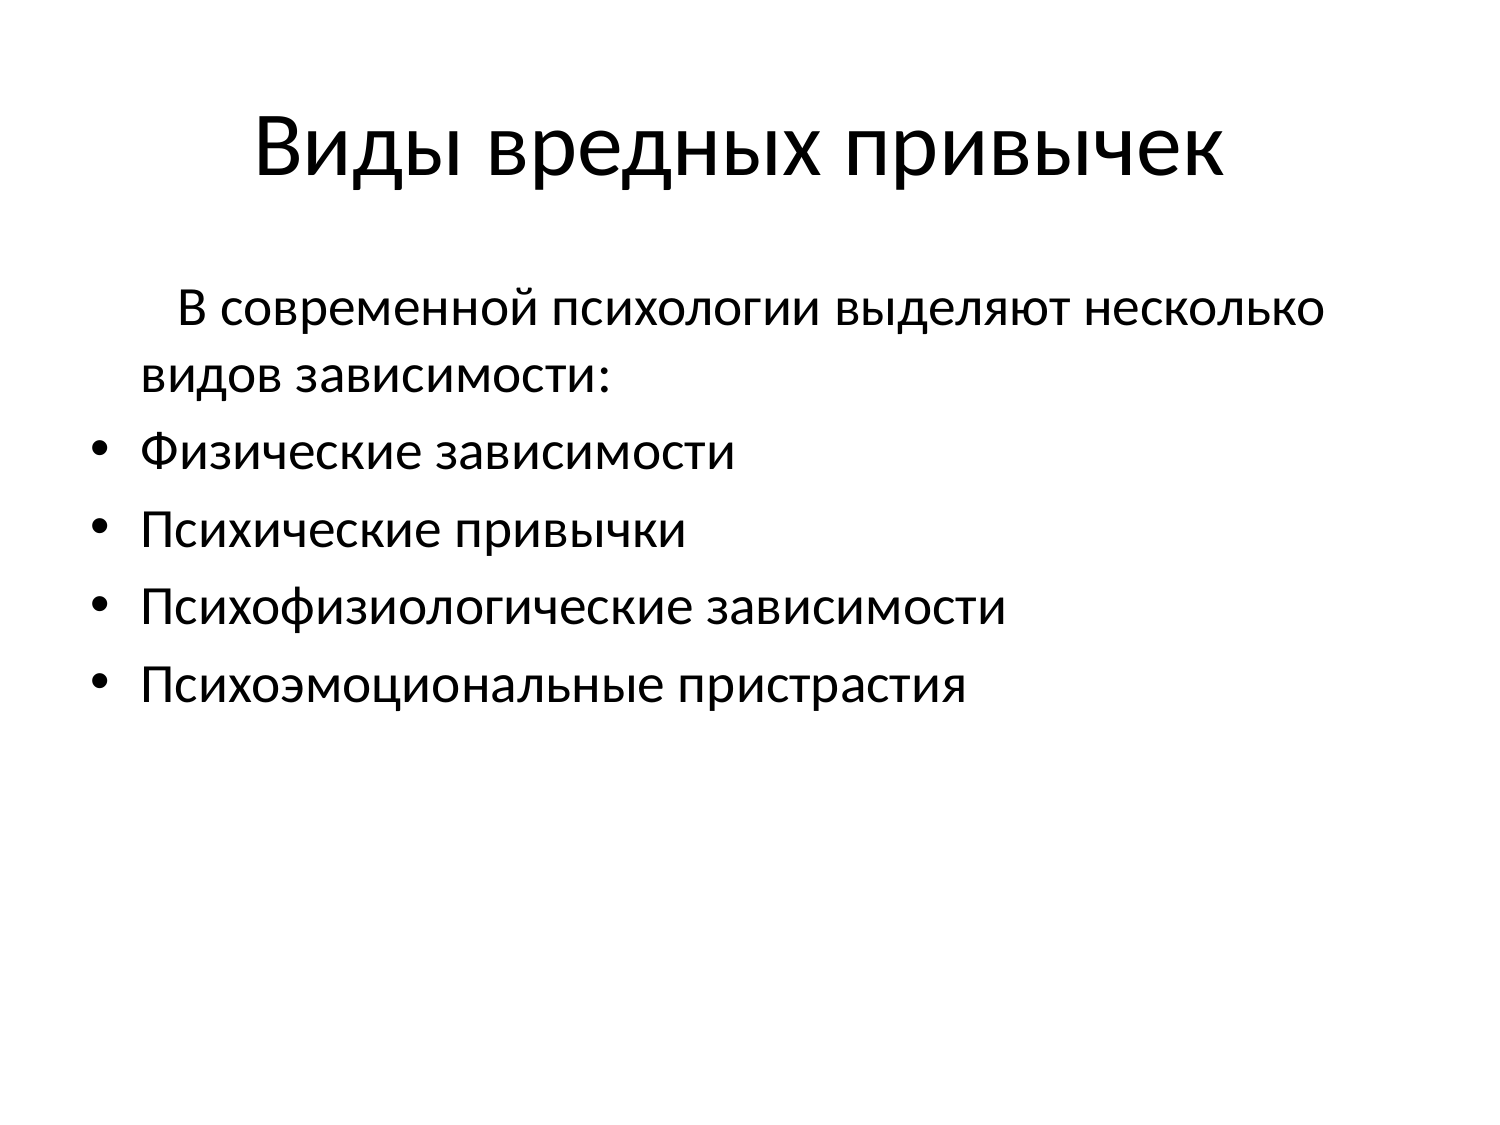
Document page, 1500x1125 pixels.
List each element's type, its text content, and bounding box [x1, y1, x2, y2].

list В современной психологии выделяют несколько видов зависимости: Физические зависимости Психические привычки Психофизиологические зависимости Психоэмоциональные пристрастия [75, 262, 1425, 1005]
title Виды вредных привычек [75, 45, 1425, 233]
